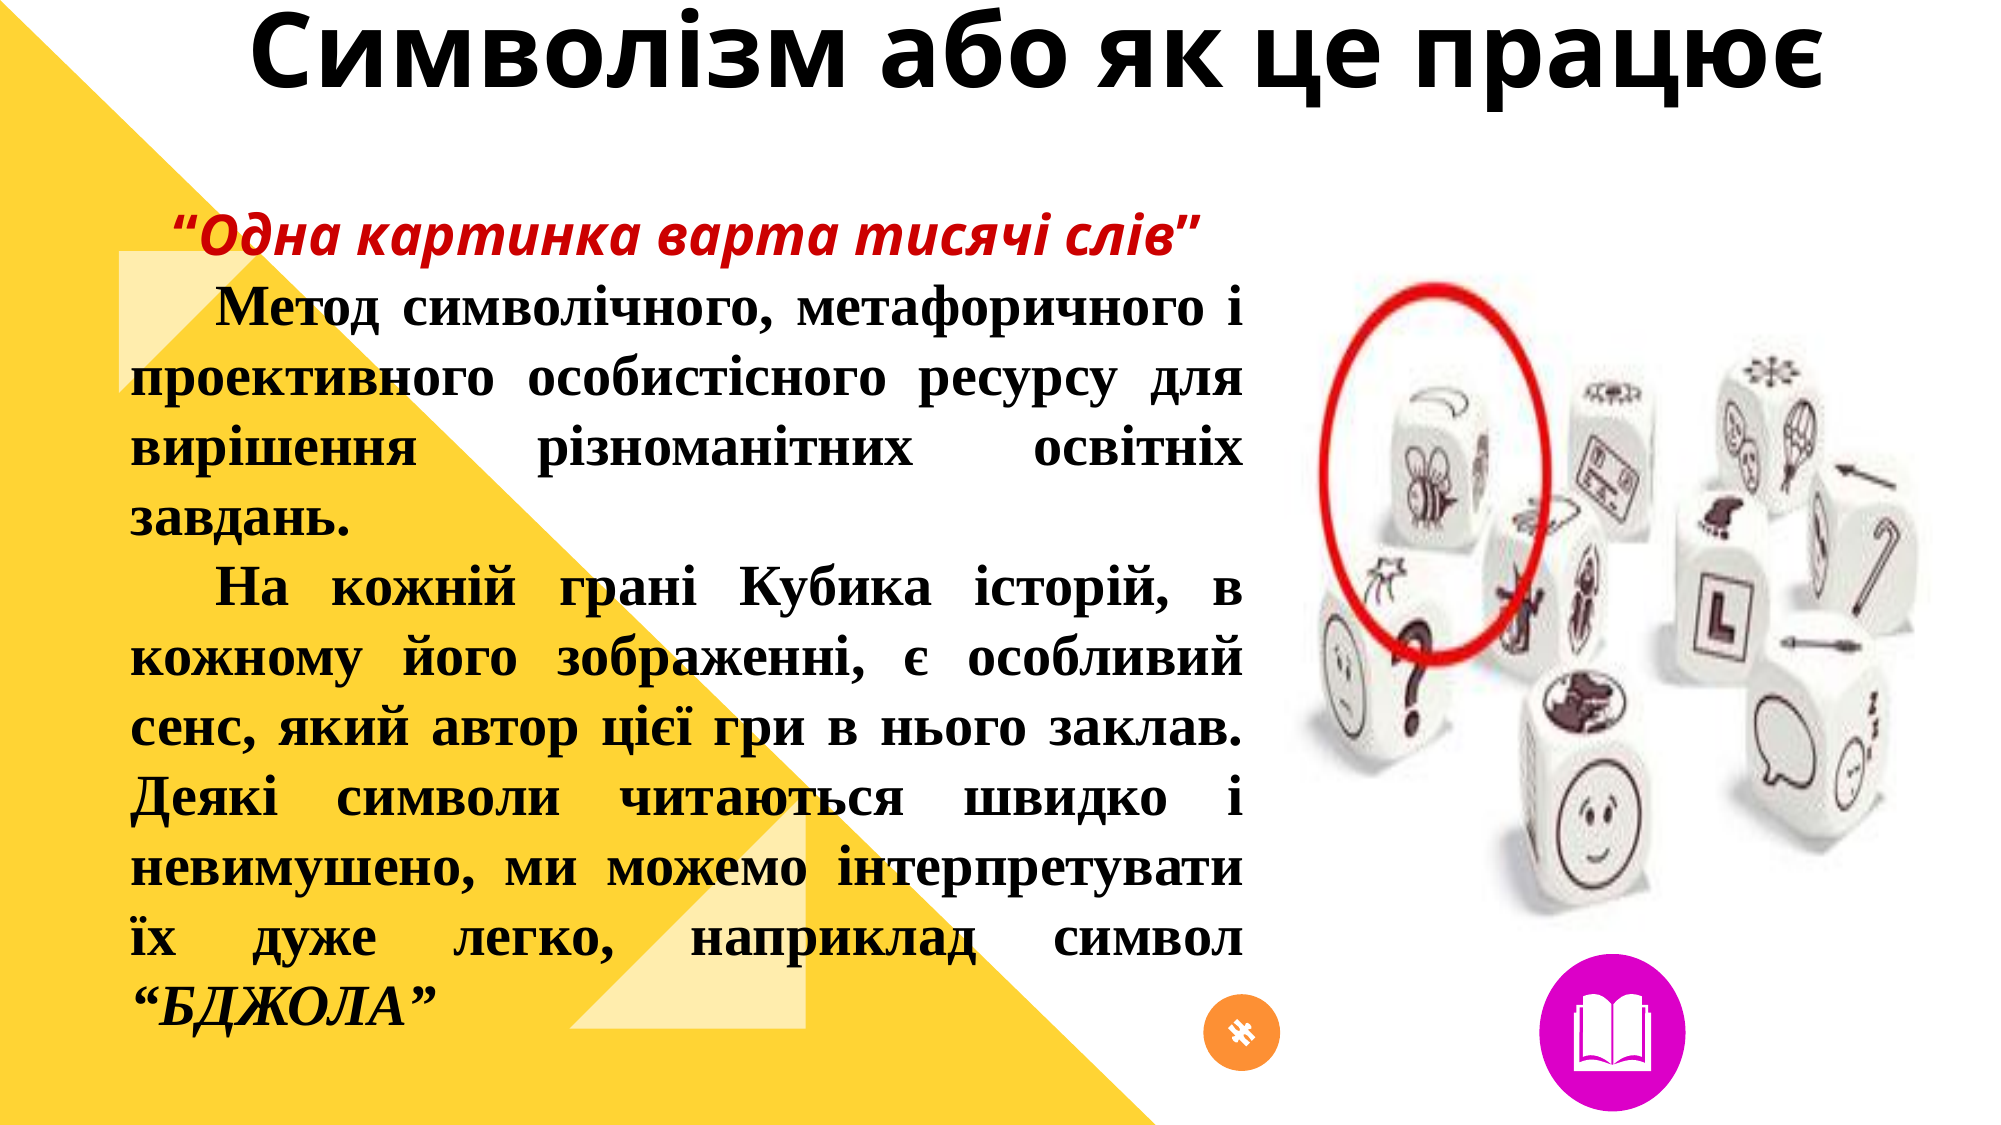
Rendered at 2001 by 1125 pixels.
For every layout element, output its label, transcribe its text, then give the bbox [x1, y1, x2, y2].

text_box [1539, 962, 1686, 1112]
picture [1283, 216, 1960, 955]
text_box “Одна картинка варта тисячі слів” Метод символічного, метафоричного і проективного особистісного ресурсу для вирішення різноманітних освітніх завдань. На кожній грані Кубика історій, в кожному його зображенні, є особливий сенс, який автор цієї гри в нього заклав. Деякі символи читаються швидко і невимушено, ми можемо інтерпретувати їх дуже легко, наприклад символ “БДЖОЛА” [115, 192, 1260, 1034]
text_box Символізм або як це працює [222, 0, 1875, 193]
text_box [1573, 994, 1652, 1072]
text_box [1203, 994, 1281, 1071]
text_box [1227, 1018, 1256, 1047]
